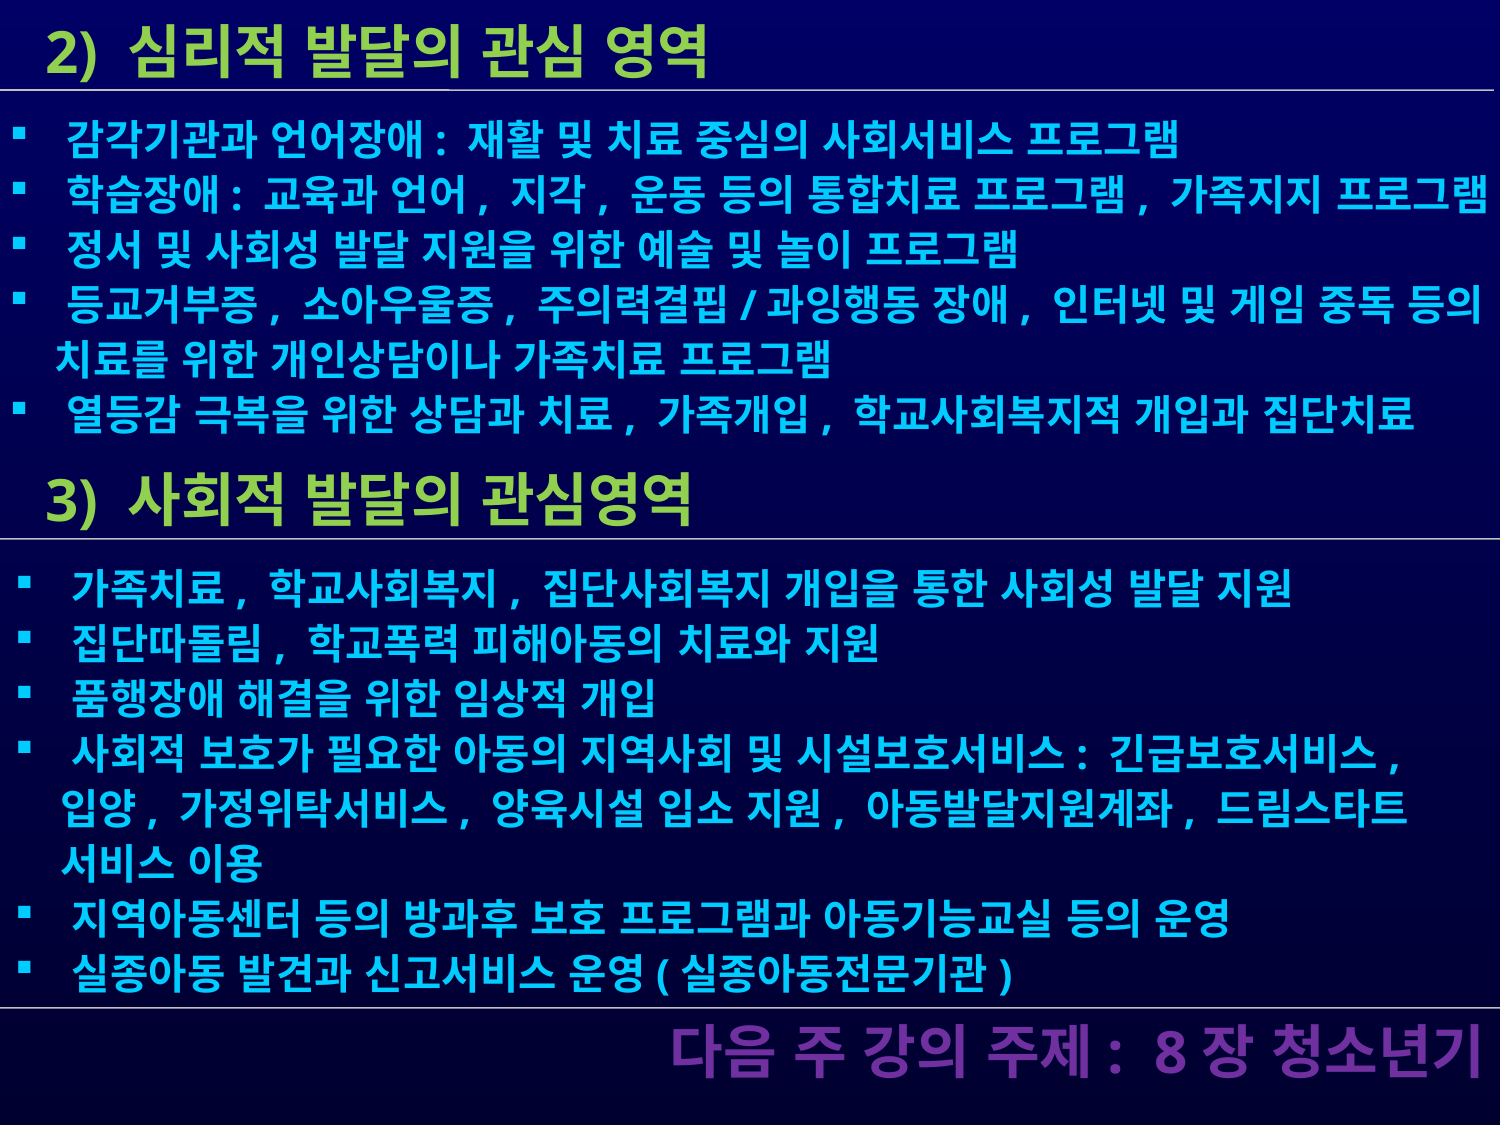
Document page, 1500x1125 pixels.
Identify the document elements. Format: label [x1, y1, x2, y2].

text_box [0, 7, 1500, 1094]
